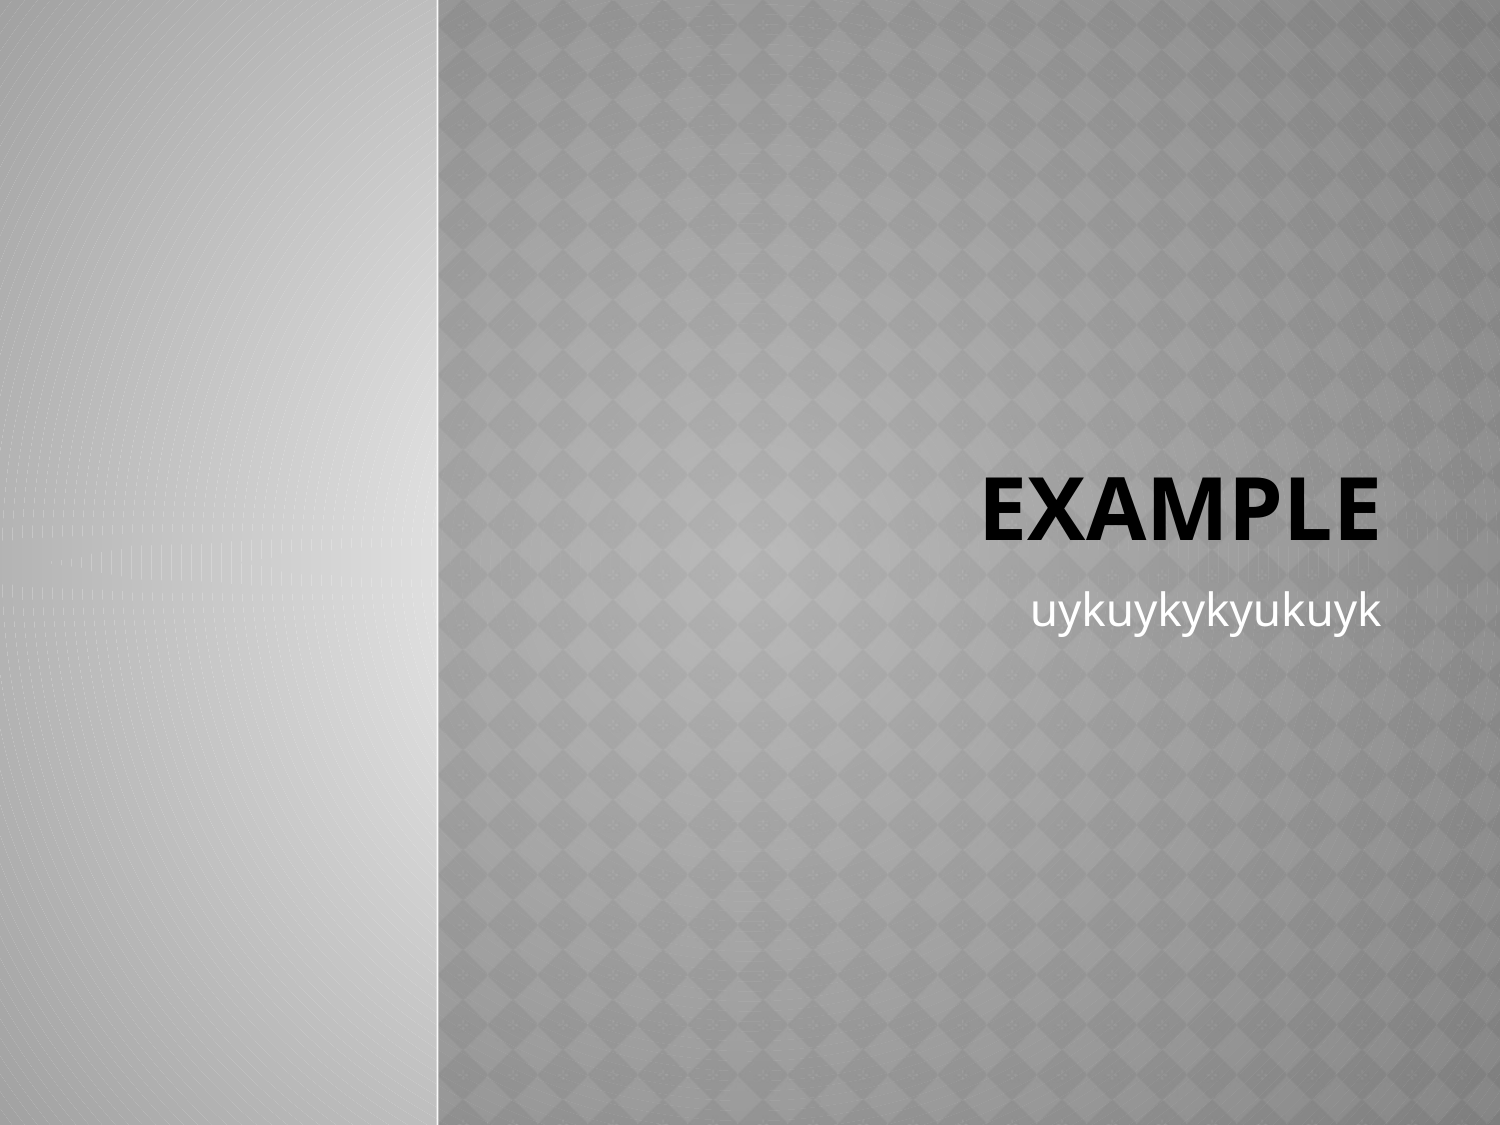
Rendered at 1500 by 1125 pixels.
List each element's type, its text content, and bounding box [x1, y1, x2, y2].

title Example [552, 87, 1390, 558]
subtitle uykuykykyukuyk [550, 580, 1390, 762]
